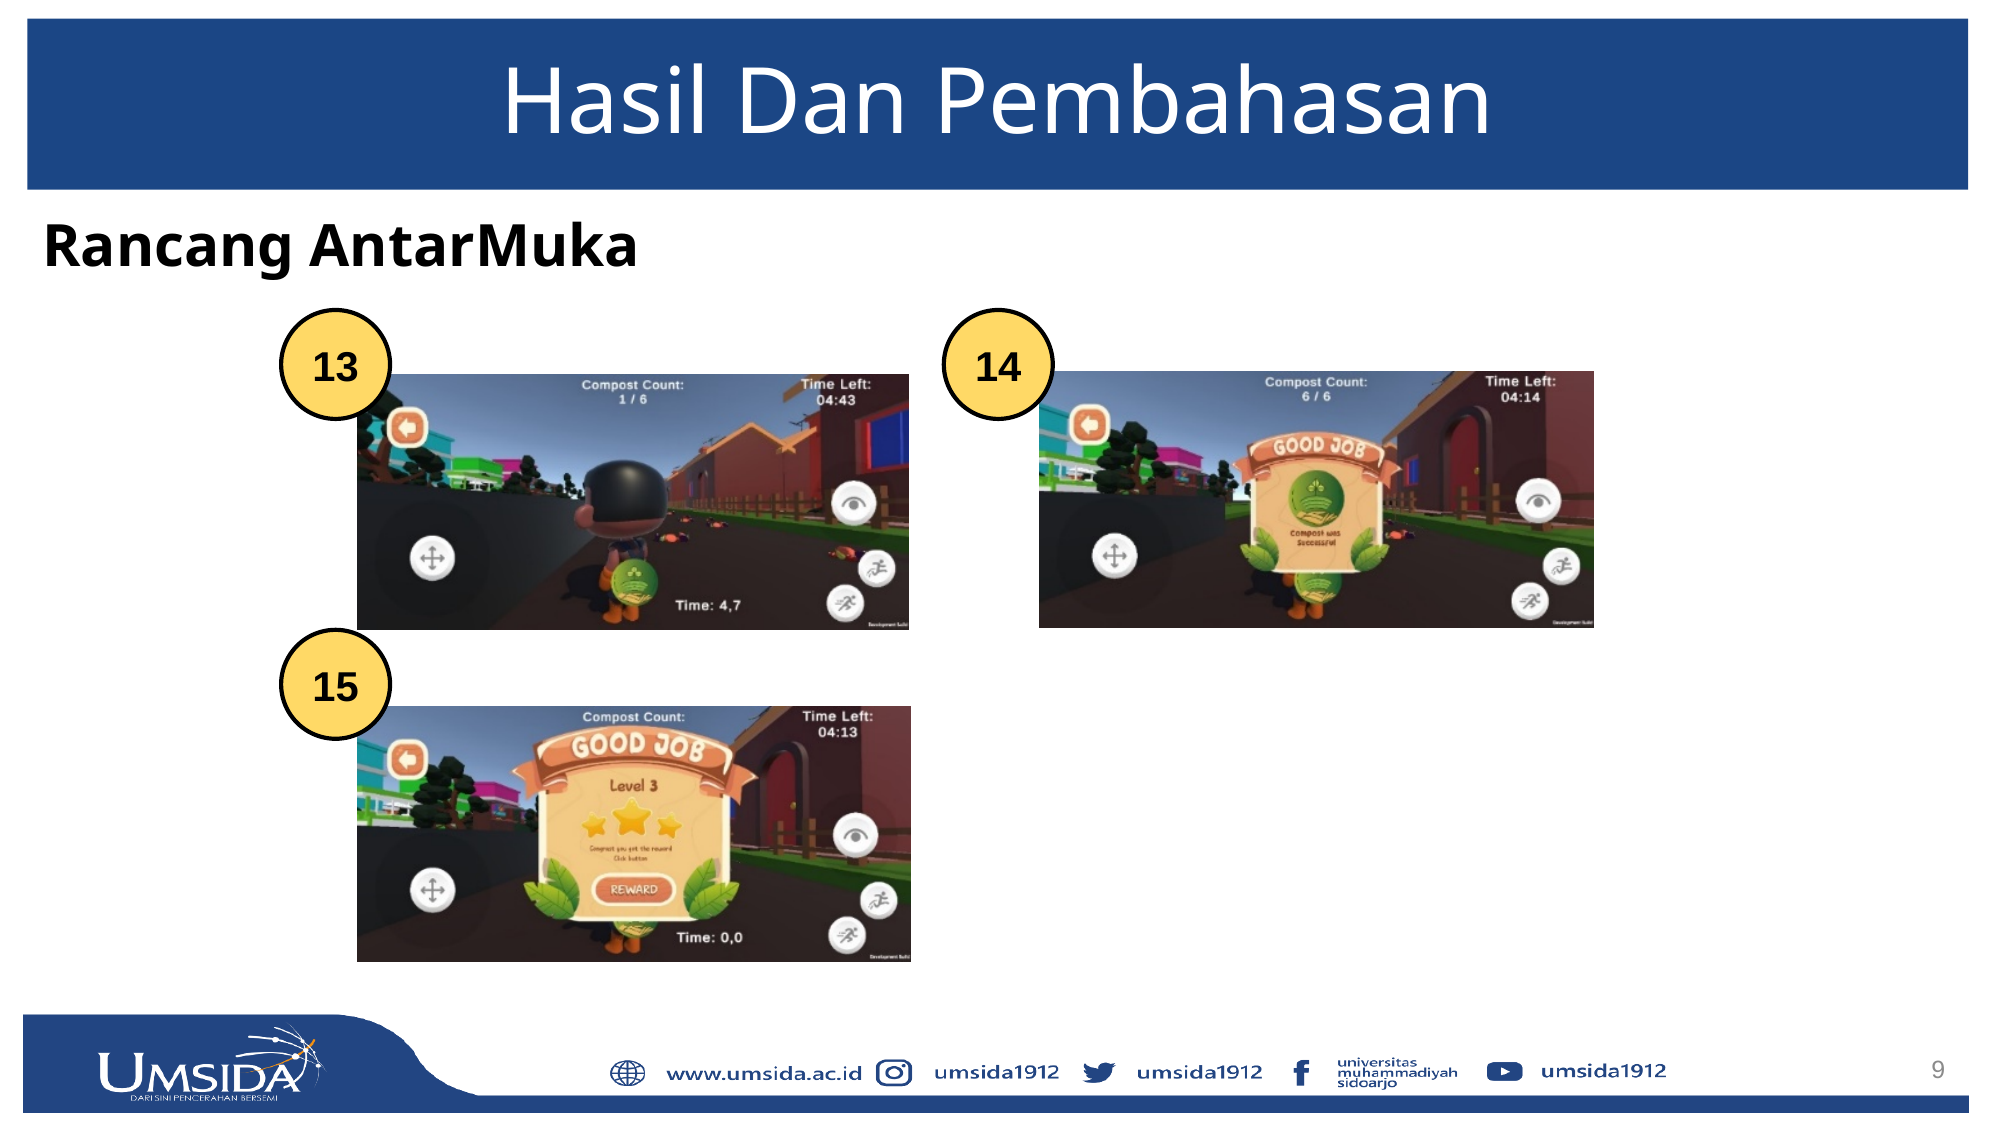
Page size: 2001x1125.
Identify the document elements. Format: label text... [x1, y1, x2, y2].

text_box Rancang AntarMuka [27, 200, 738, 299]
picture [23, 18, 1969, 1113]
text_box 13 [279, 307, 393, 422]
text_box 14 [941, 307, 1055, 422]
text_box 15 [279, 627, 393, 741]
title Hasil Dan Pembahasan [27, 18, 1969, 190]
